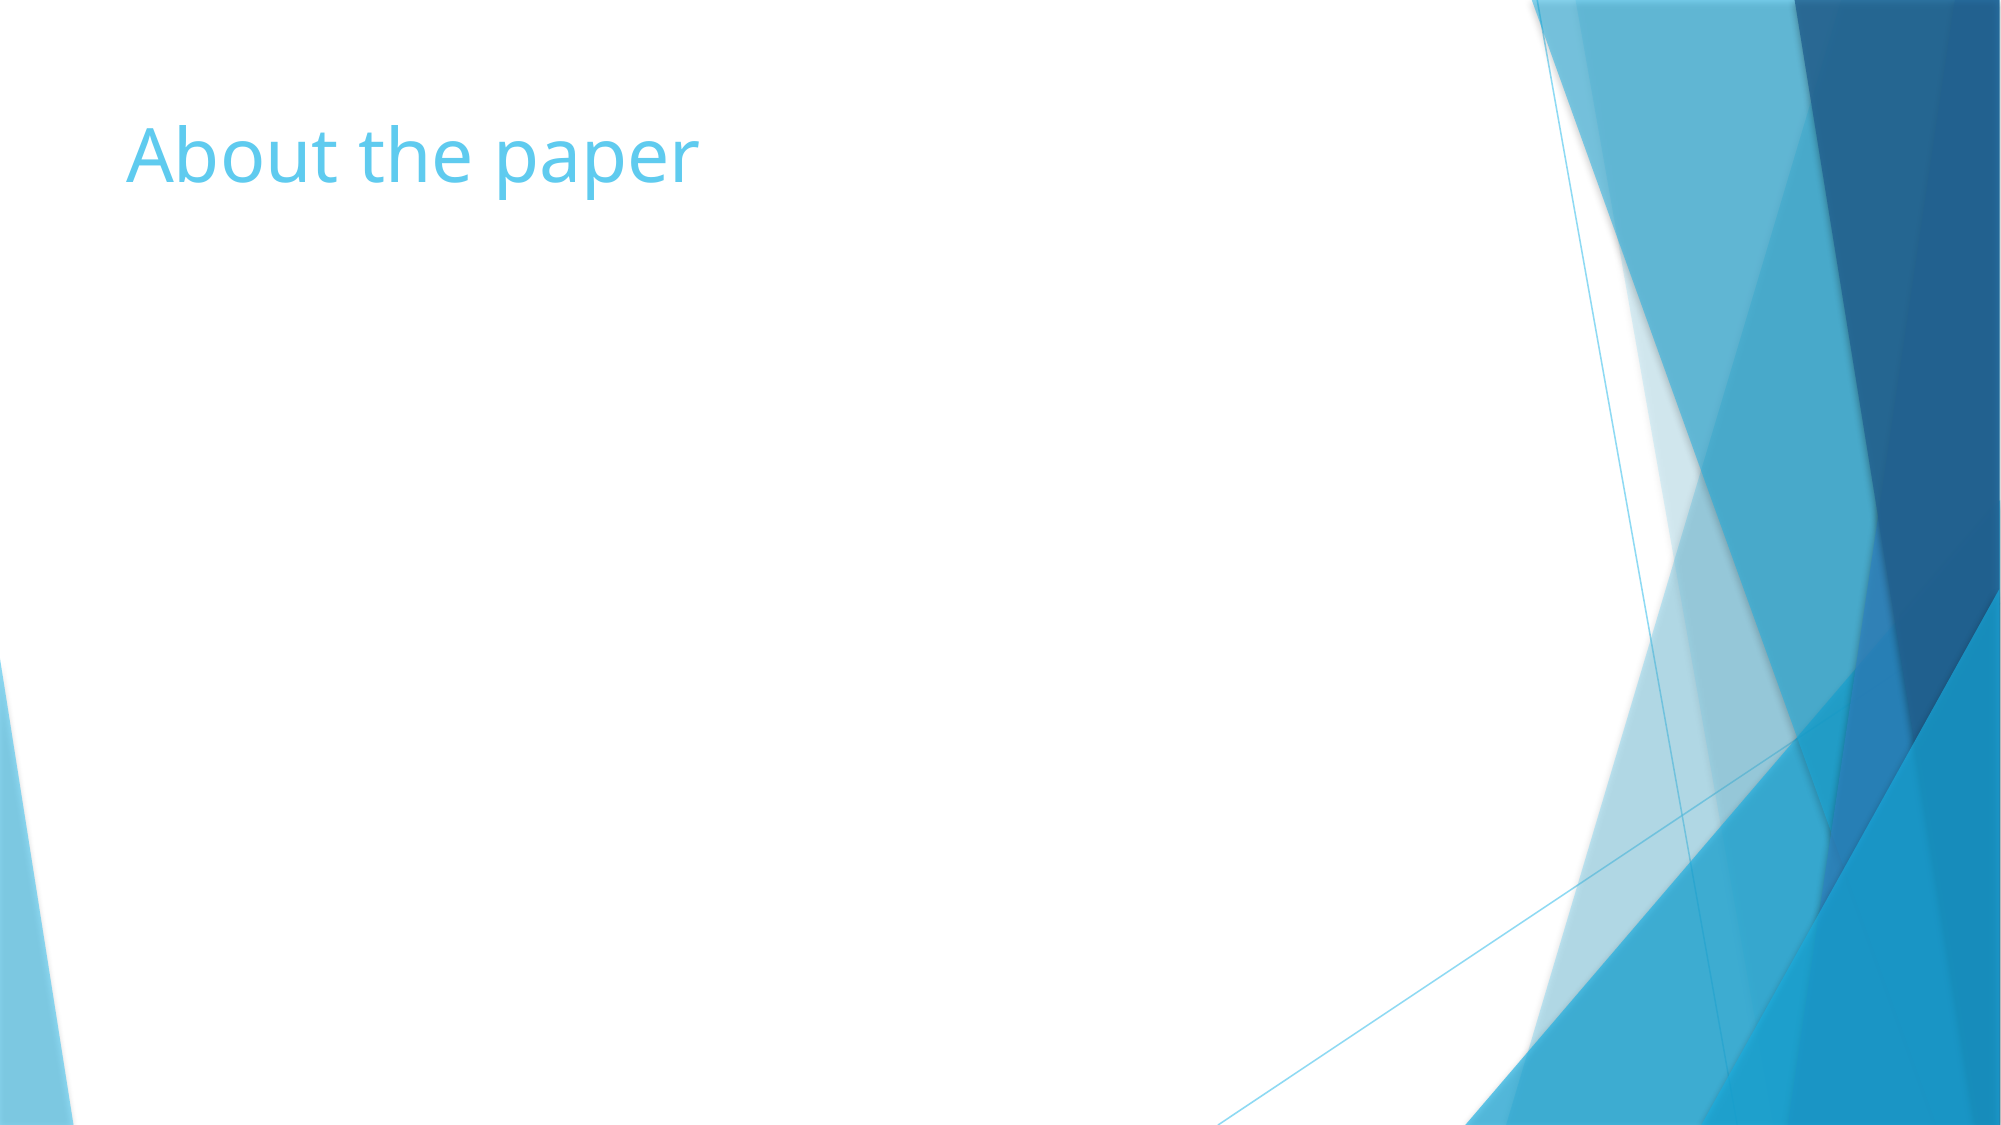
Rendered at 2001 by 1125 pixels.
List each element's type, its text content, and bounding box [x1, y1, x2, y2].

title About the paper [111, 99, 1522, 317]
